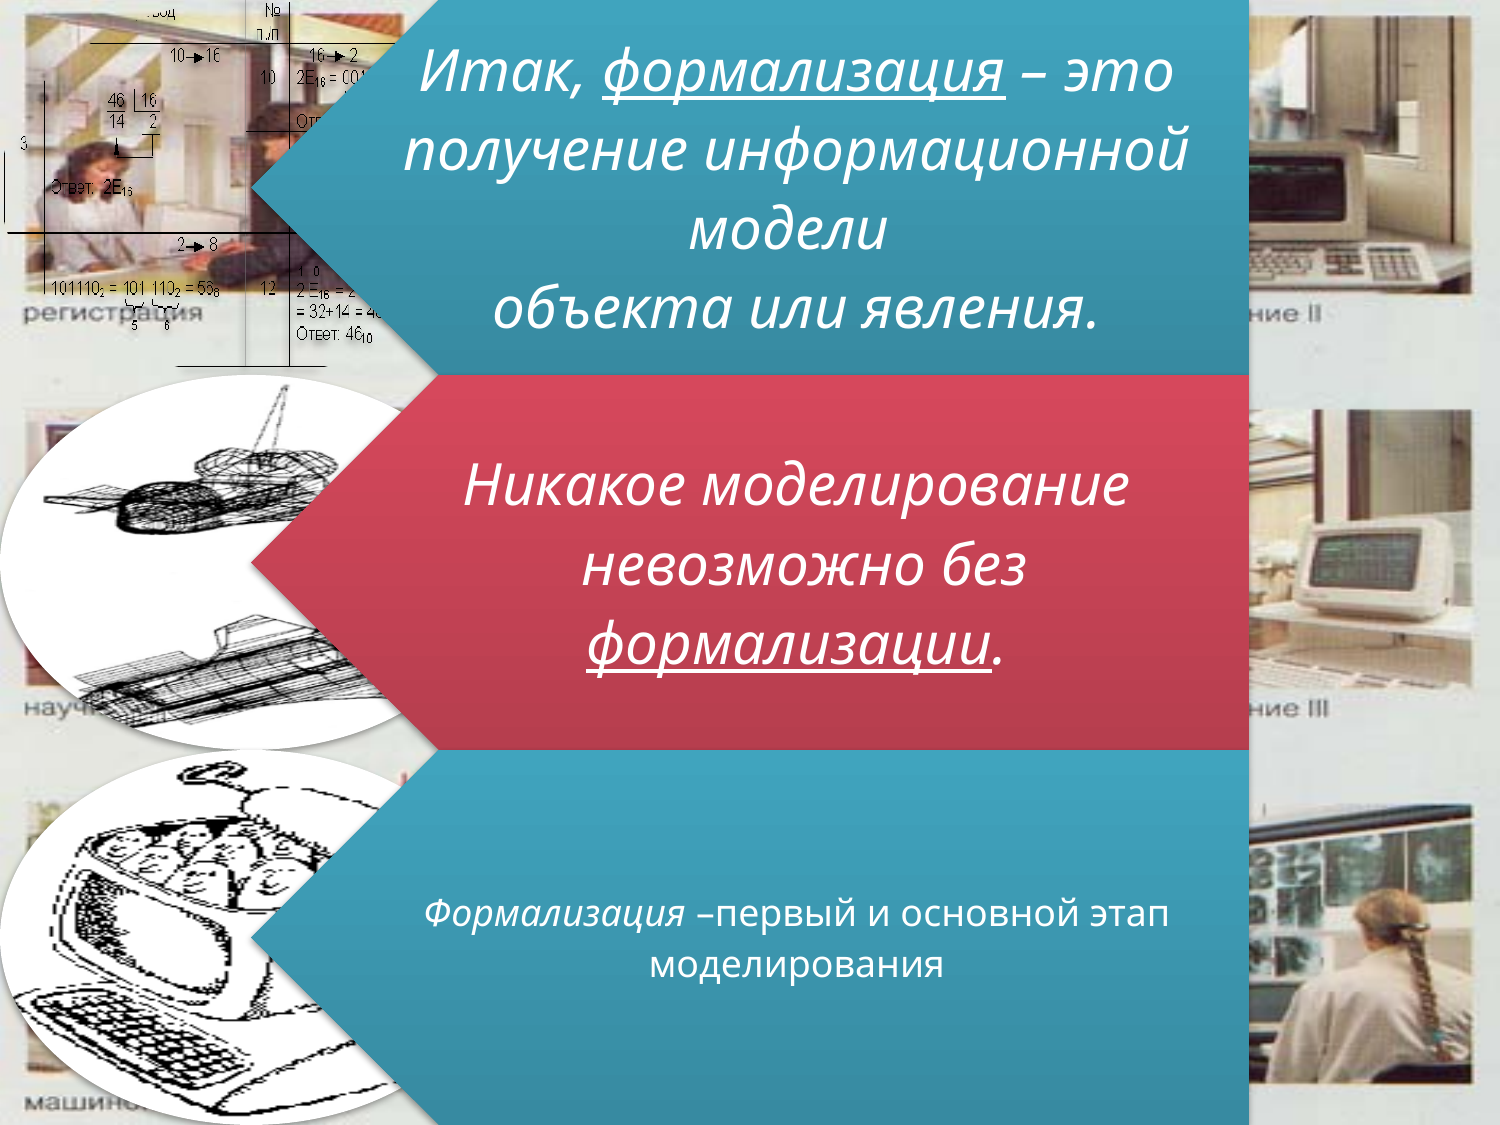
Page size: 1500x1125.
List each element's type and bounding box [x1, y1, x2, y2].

list [0, 0, 1500, 1125]
